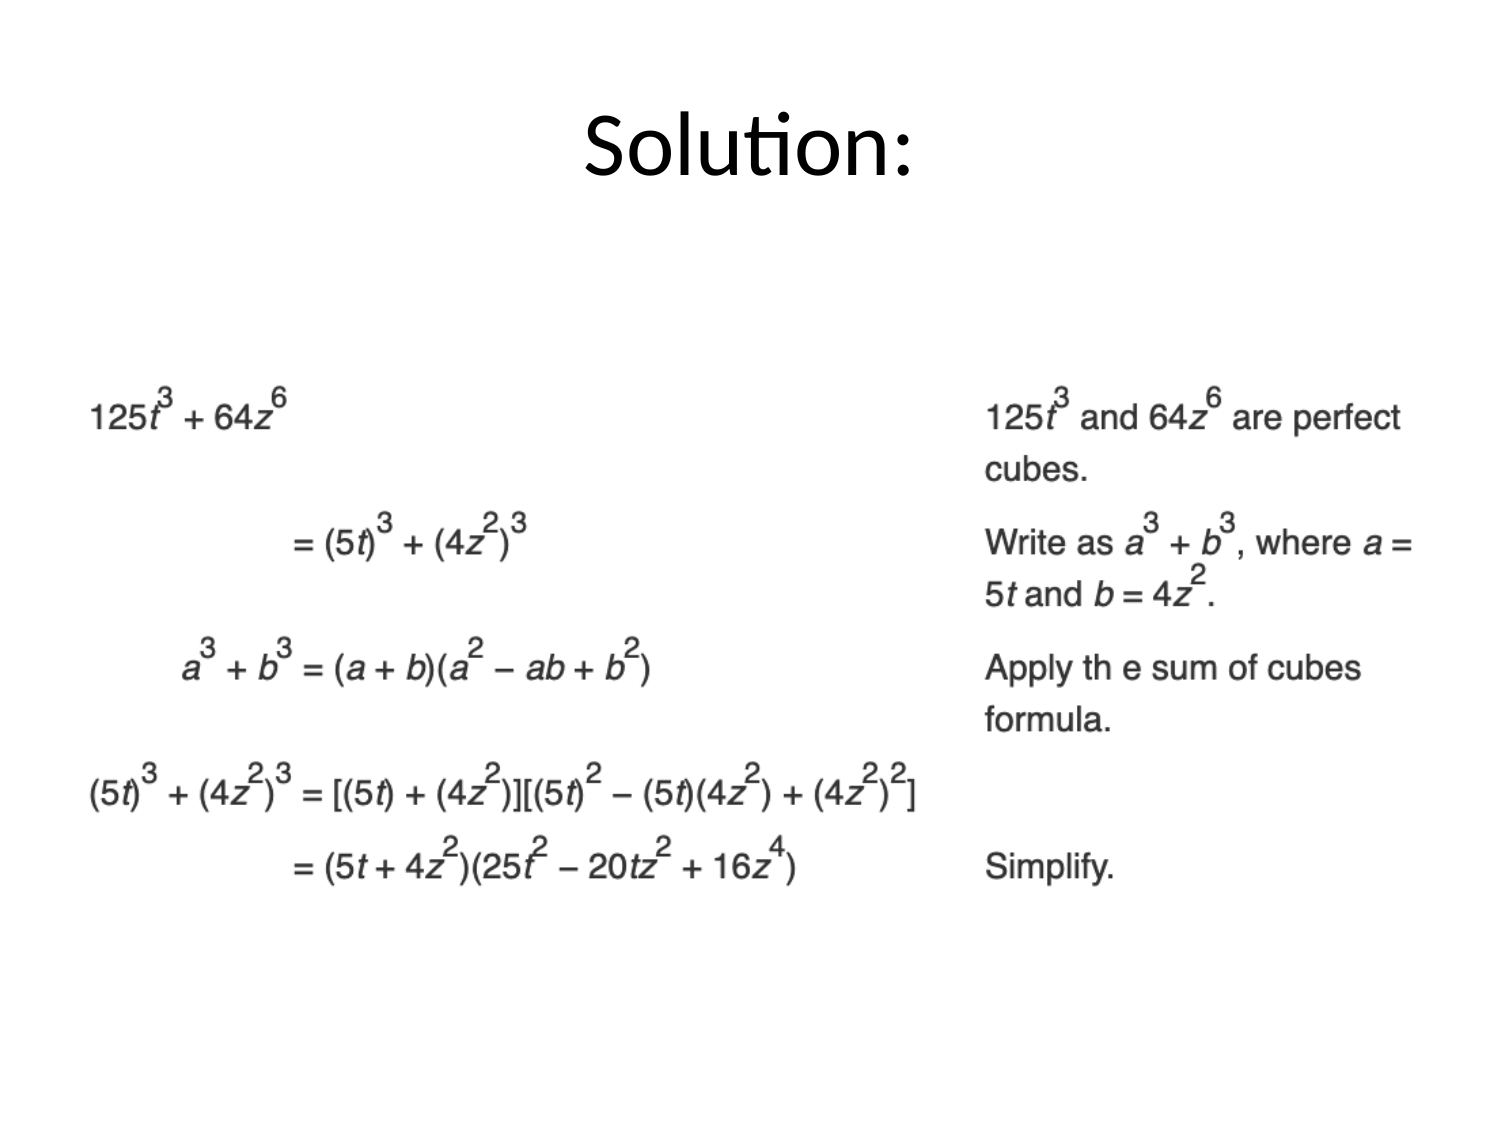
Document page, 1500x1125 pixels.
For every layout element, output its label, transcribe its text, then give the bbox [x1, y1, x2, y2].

title Solution: [75, 45, 1425, 233]
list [74, 262, 1426, 1006]
